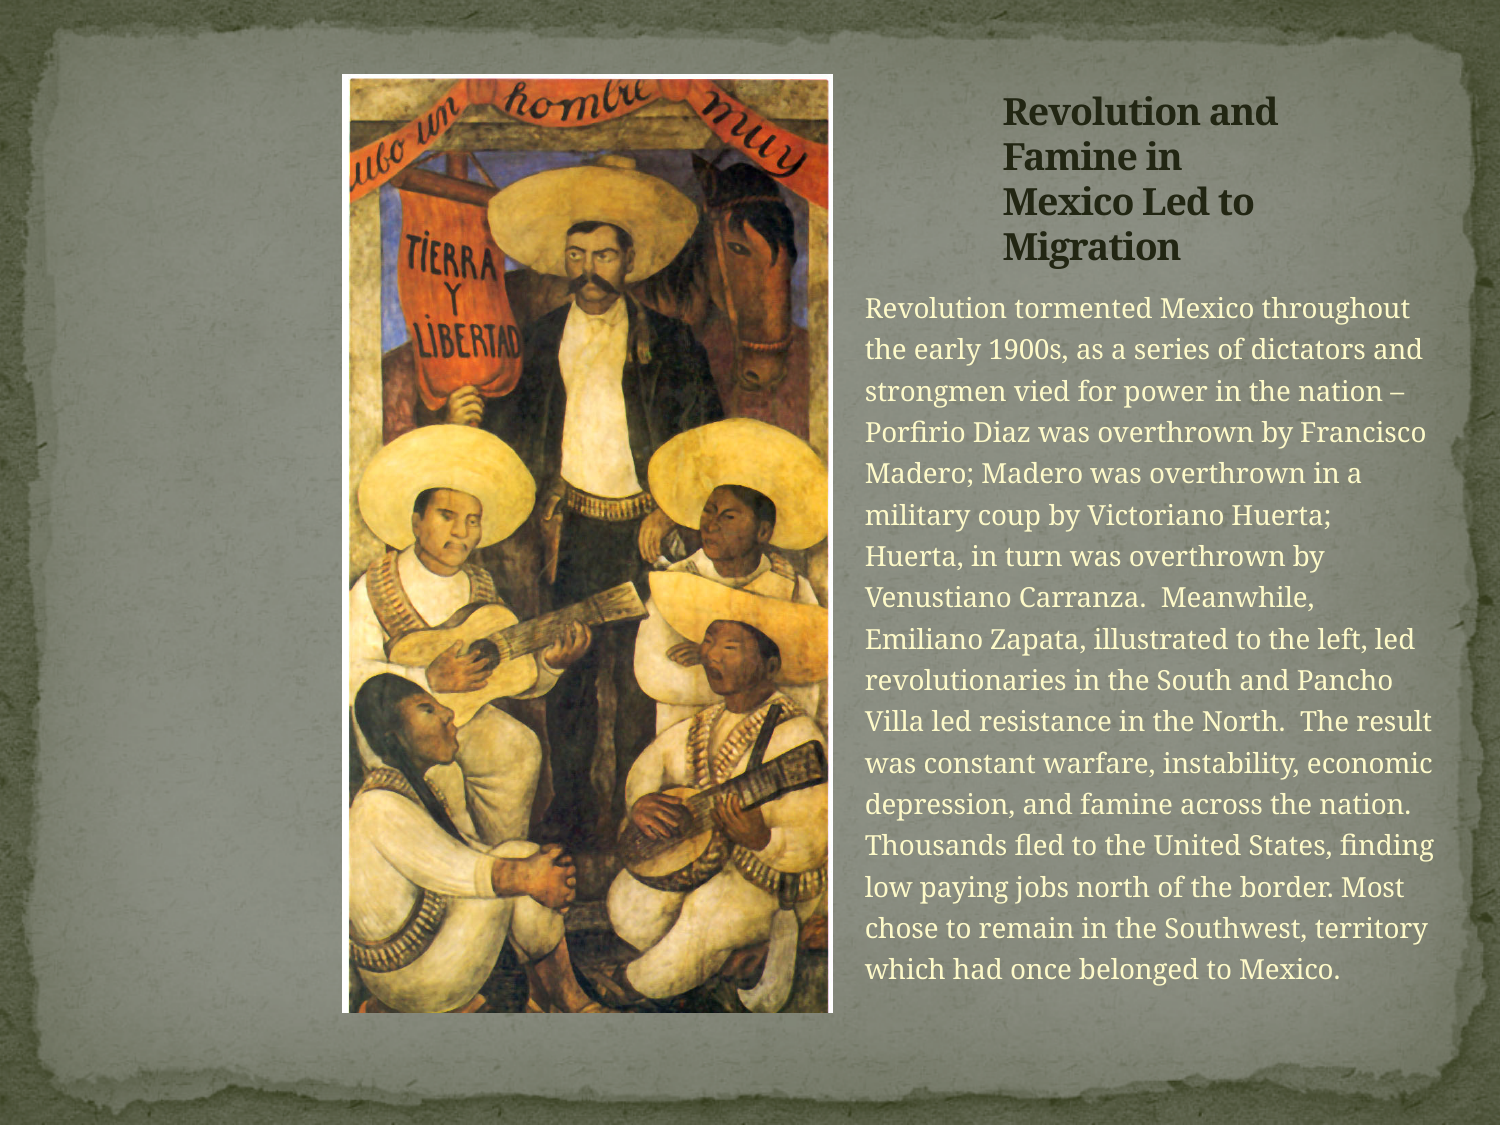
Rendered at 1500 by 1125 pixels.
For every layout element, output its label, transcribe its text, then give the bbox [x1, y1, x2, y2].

title Revolution and Famine in Mexico Led to Migration [987, 99, 1313, 275]
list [345, 77, 832, 1011]
list Revolution tormented Mexico throughout the early 1900s, as a series of dictators and strongmen vied for power in the nation – Porfirio Diaz was overthrown by Francisco Madero; Madero was overthrown in a military coup by Victoriano Huerta; Huerta, in turn was overthrown by Venustiano Carranza. Meanwhile, Emiliano Zapata, illustrated to the left, led revolutionaries in the South and Pancho Villa led resistance in the North. The result was constant warfare, instability, economic depression, and famine across the nation. Thousands fled to the United States, finding low paying jobs north of the border. Most chose to remain in the Southwest, territory which had once belonged to Mexico. [849, 275, 1450, 1013]
